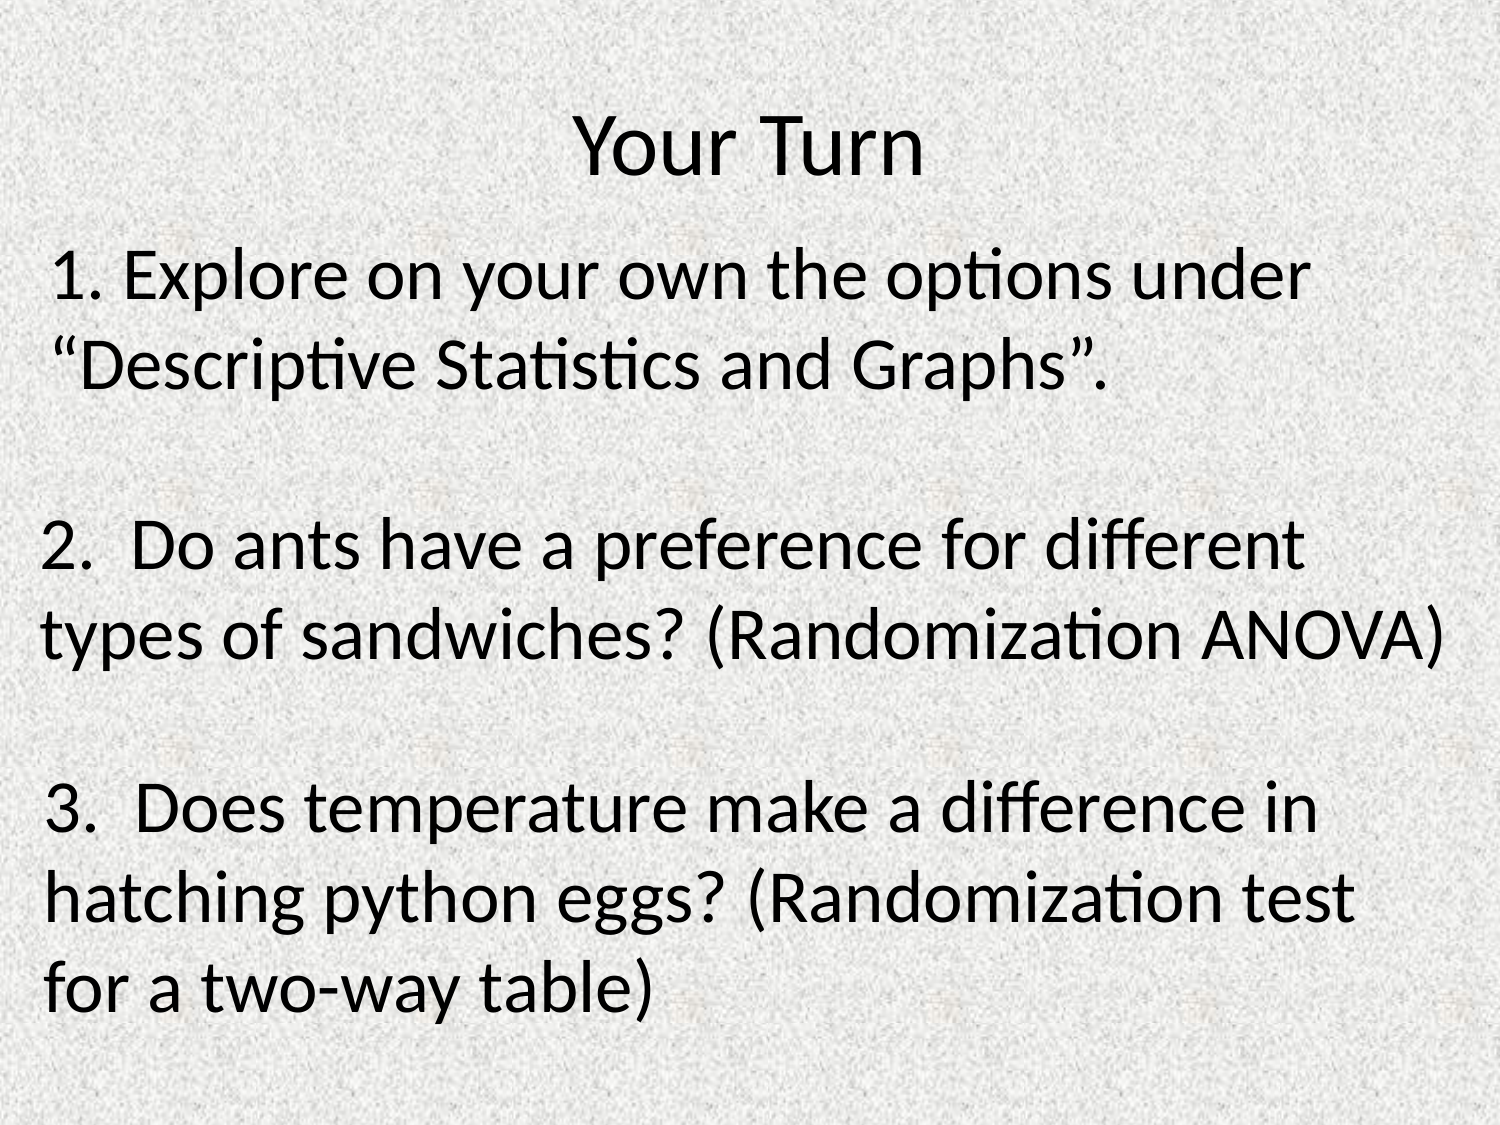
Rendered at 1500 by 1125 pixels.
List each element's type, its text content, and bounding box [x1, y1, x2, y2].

text_box 1. Explore on your own the options under “Descriptive Statistics and Graphs”. [33, 216, 1396, 412]
picture [0, 0, 1500, 1125]
title Your Turn [75, 45, 1425, 233]
text_box 3. Does temperature make a difference in hatching python eggs? (Randomization test for a two-way table) [29, 749, 1468, 1035]
text_box 2. Do ants have a preference for different types of sandwiches? (Randomization ANOVA) [24, 487, 1463, 773]
